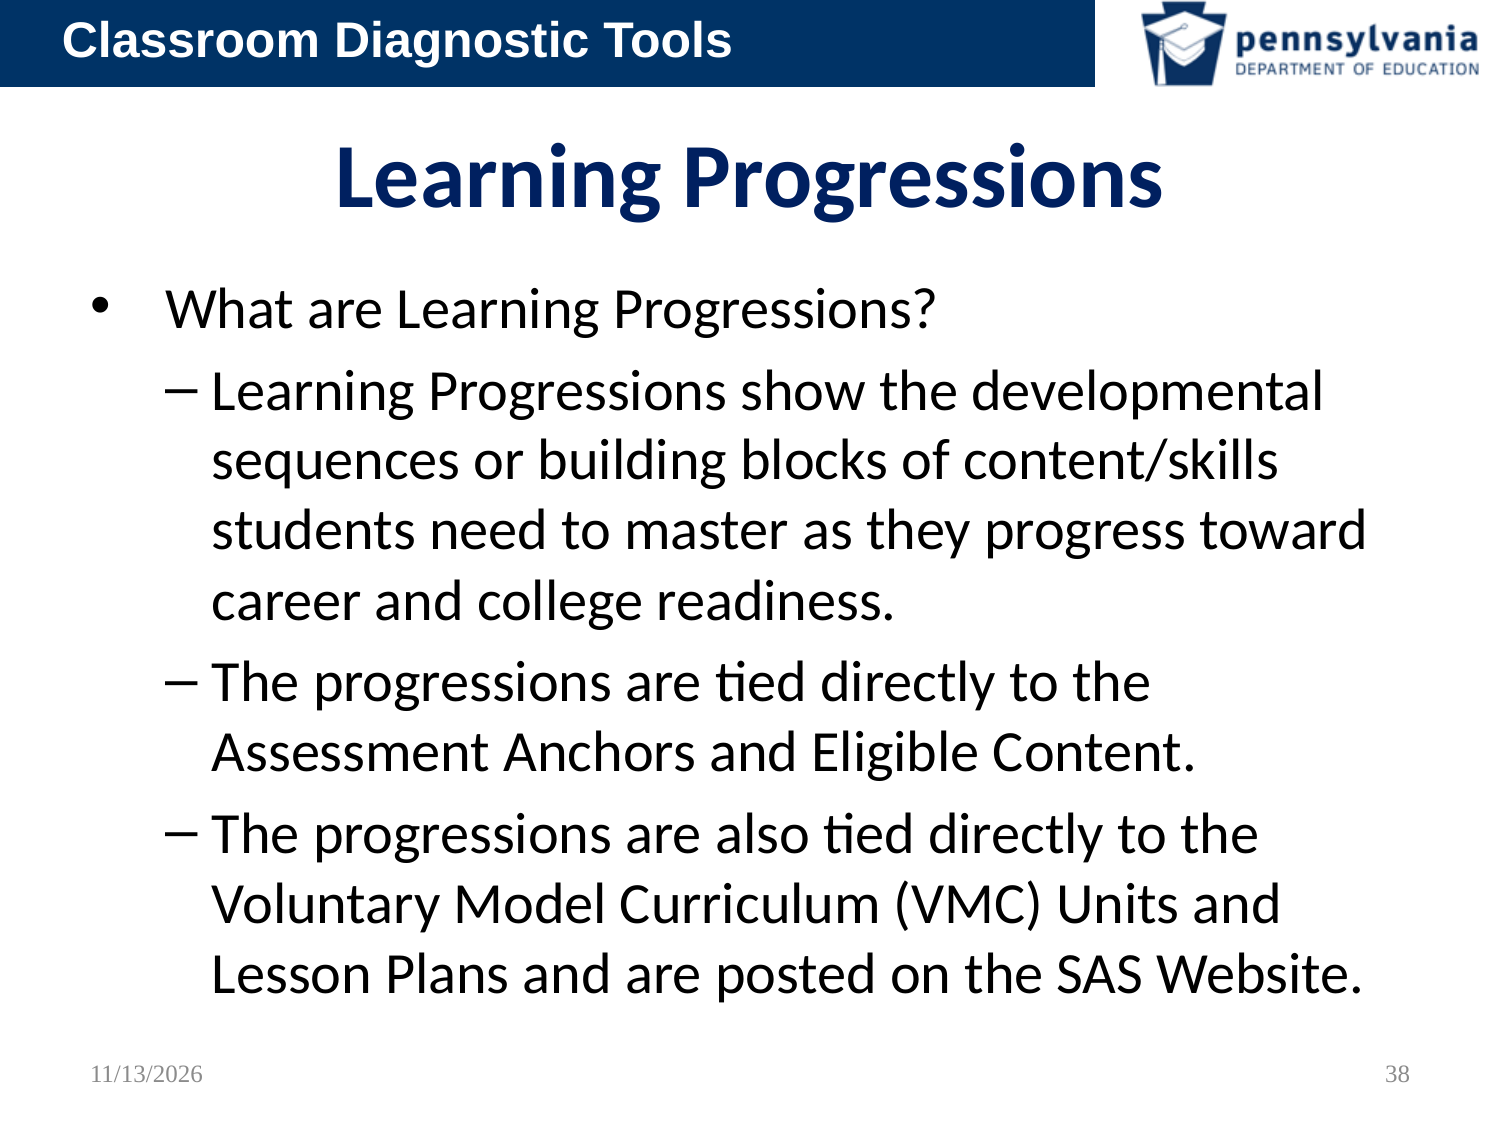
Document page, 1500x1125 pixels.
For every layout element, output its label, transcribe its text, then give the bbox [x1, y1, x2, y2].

list What are Learning Progressions? Learning Progressions show the developmental sequences or building blocks of content/skills students need to master as they progress toward career and college readiness. The progressions are tied directly to the Assessment Anchors and Eligible Content. The progressions are also tied directly to the Voluntary Model Curriculum (VMC) Units and Lesson Plans and are posted on the SAS Website. [74, 262, 1426, 1006]
picture [1134, 0, 1485, 90]
title Learning Progressions [74, 76, 1426, 262]
slide_number 38 [1074, 1042, 1425, 1103]
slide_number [75, 1042, 425, 1103]
